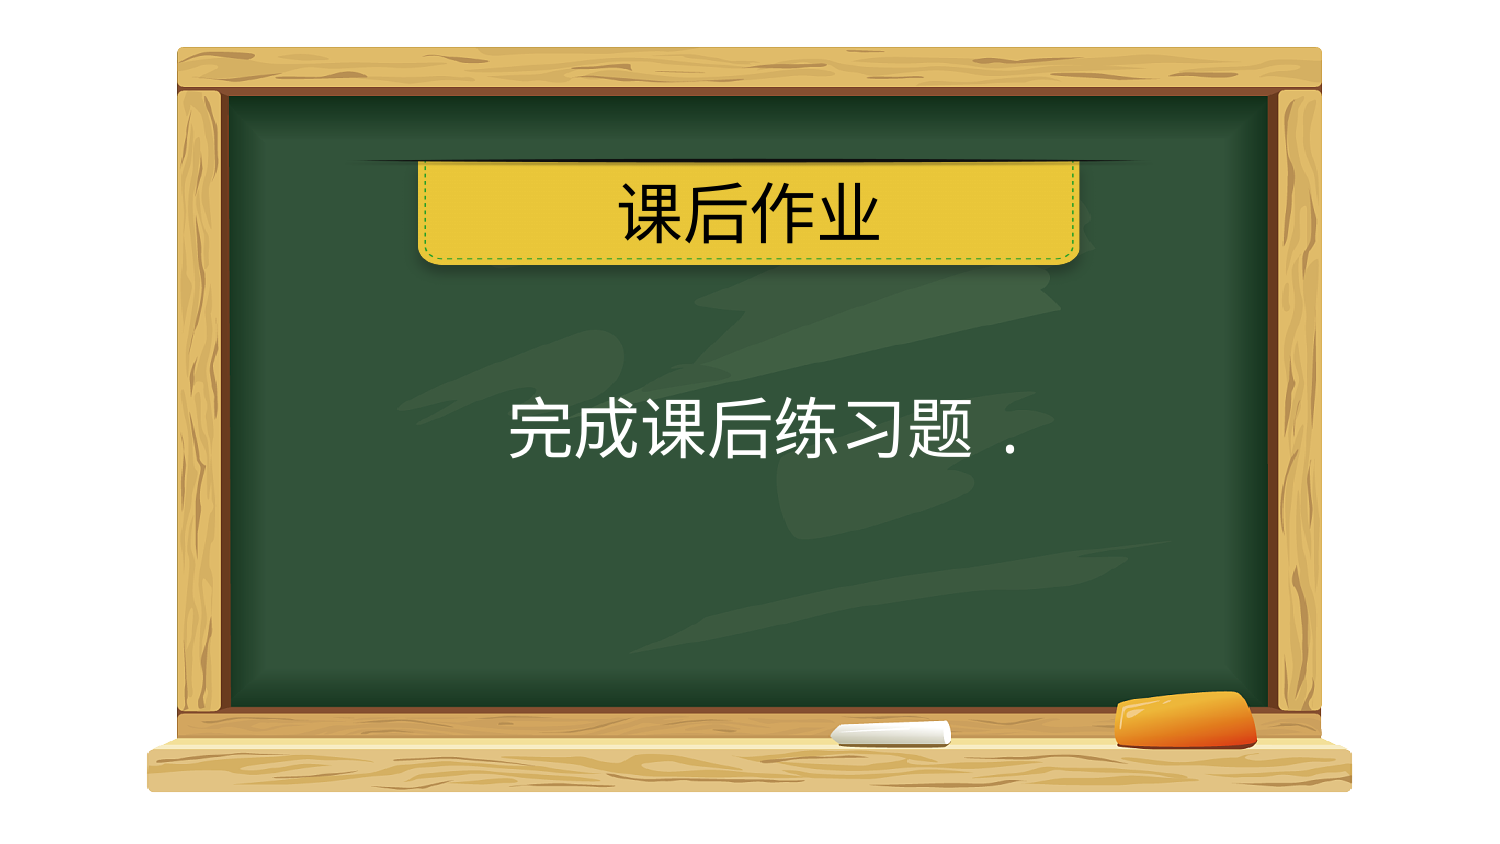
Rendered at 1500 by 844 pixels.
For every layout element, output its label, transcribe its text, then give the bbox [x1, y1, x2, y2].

text_box 完成课后练习题. [277, 339, 1260, 475]
picture [92, 40, 1408, 812]
